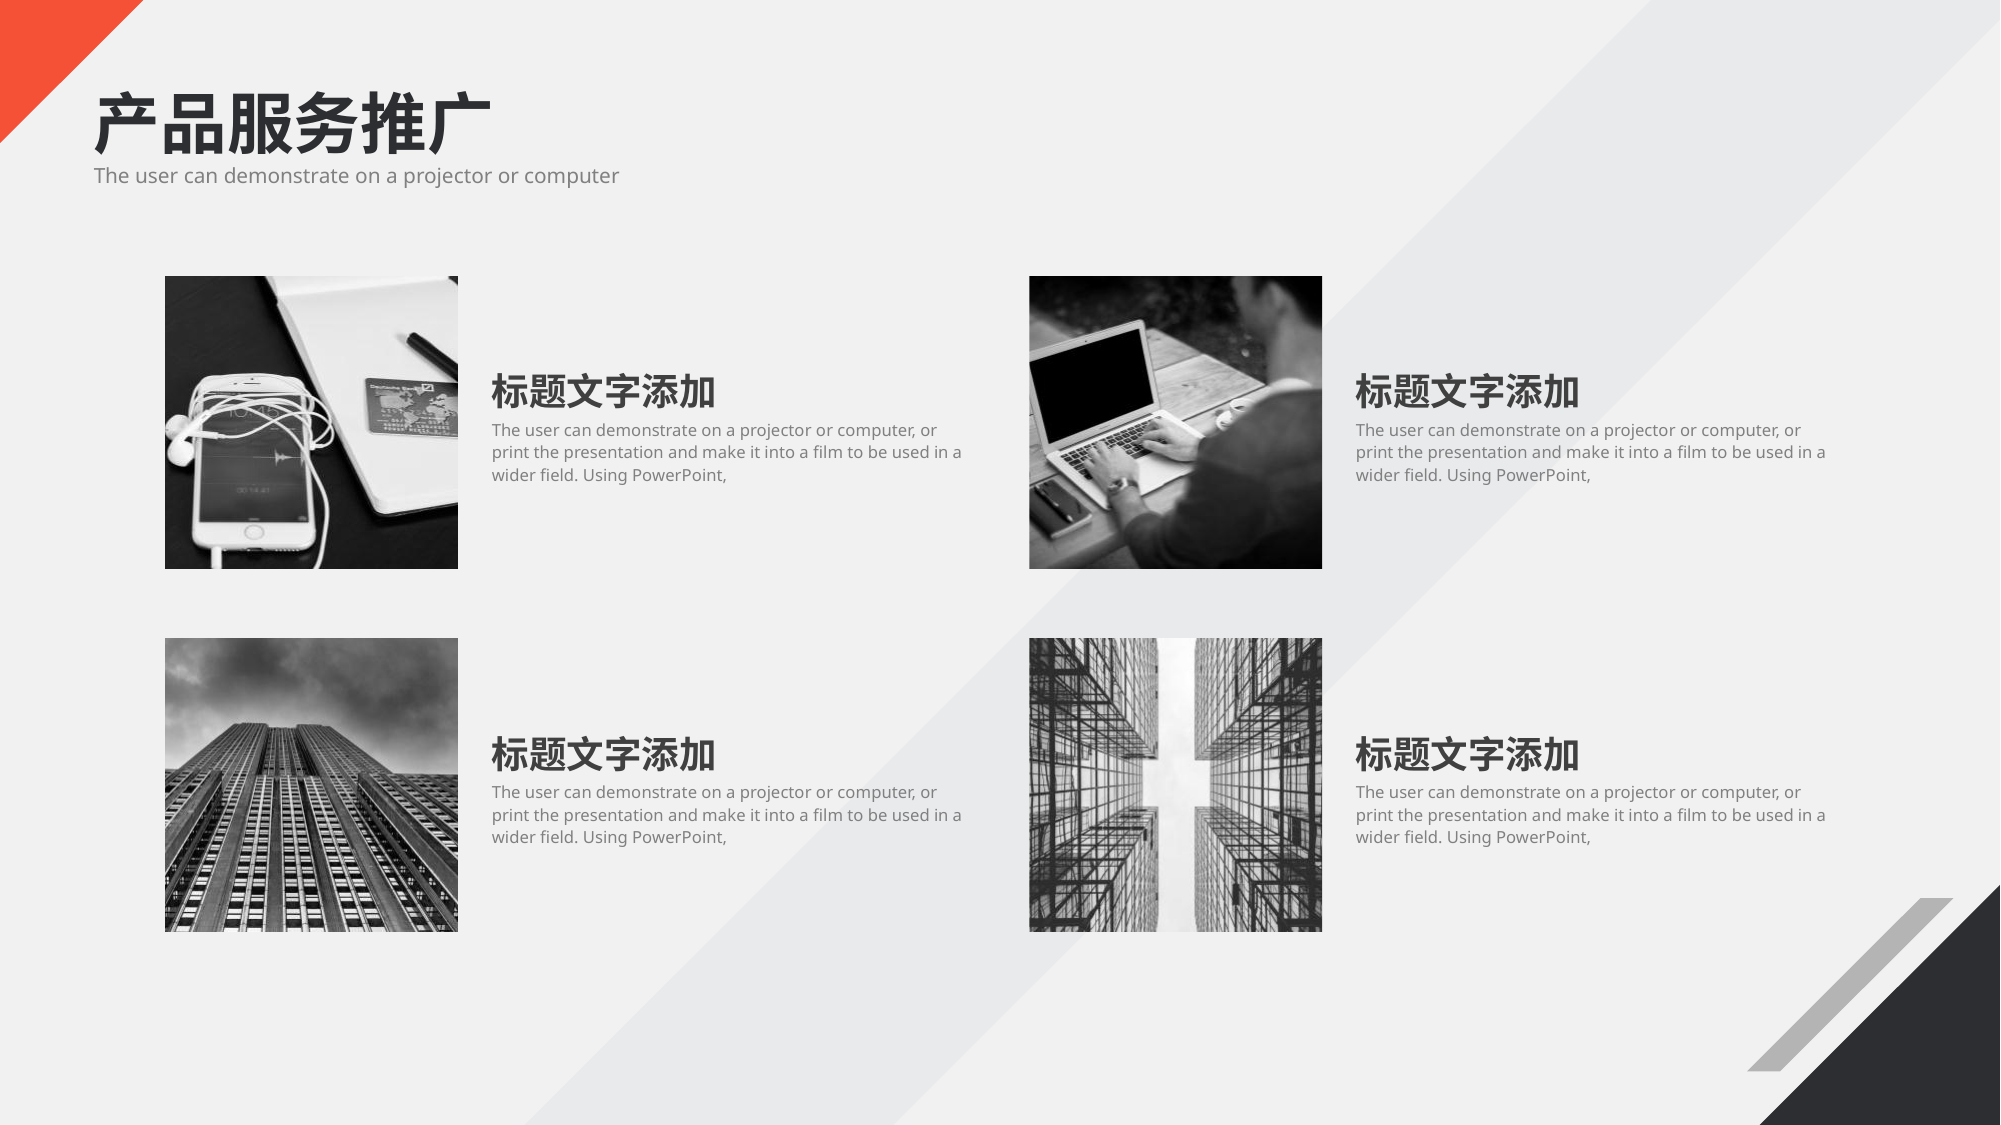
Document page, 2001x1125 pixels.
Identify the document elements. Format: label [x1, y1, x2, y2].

text_box [1028, 275, 1323, 570]
text_box [164, 275, 459, 570]
text_box [523, 0, 2000, 1125]
text_box [1028, 638, 1323, 933]
text_box [164, 638, 459, 933]
text_box [477, 714, 992, 856]
text_box [1758, 883, 2000, 1125]
text_box [79, 58, 722, 196]
text_box [477, 351, 992, 494]
text_box [0, 0, 145, 145]
text_box [1744, 897, 1956, 1073]
text_box [1341, 714, 1856, 856]
text_box [1341, 351, 1856, 494]
